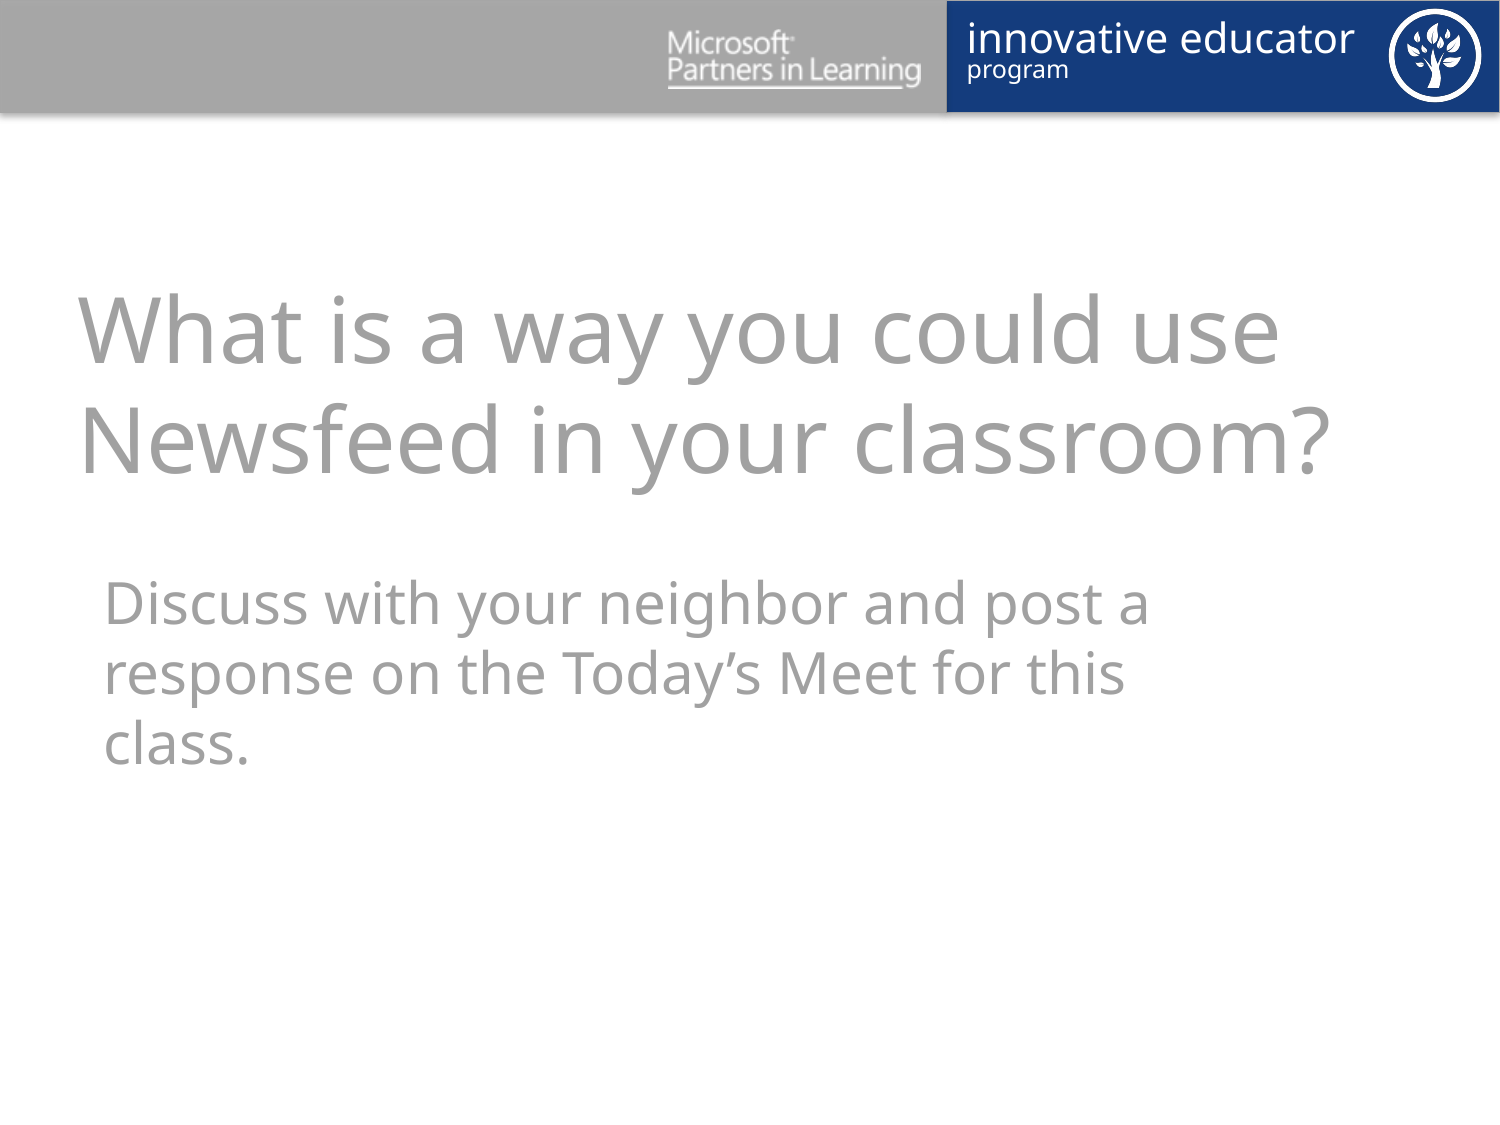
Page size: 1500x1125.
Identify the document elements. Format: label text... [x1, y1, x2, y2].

picture [1388, 8, 1482, 103]
list Discuss with your neighbor and post a response on the Today’s Meet for this class. [89, 558, 1261, 1066]
title What is a way you could use Newsfeed in your classroom? [62, 264, 1413, 452]
picture [668, 29, 921, 89]
